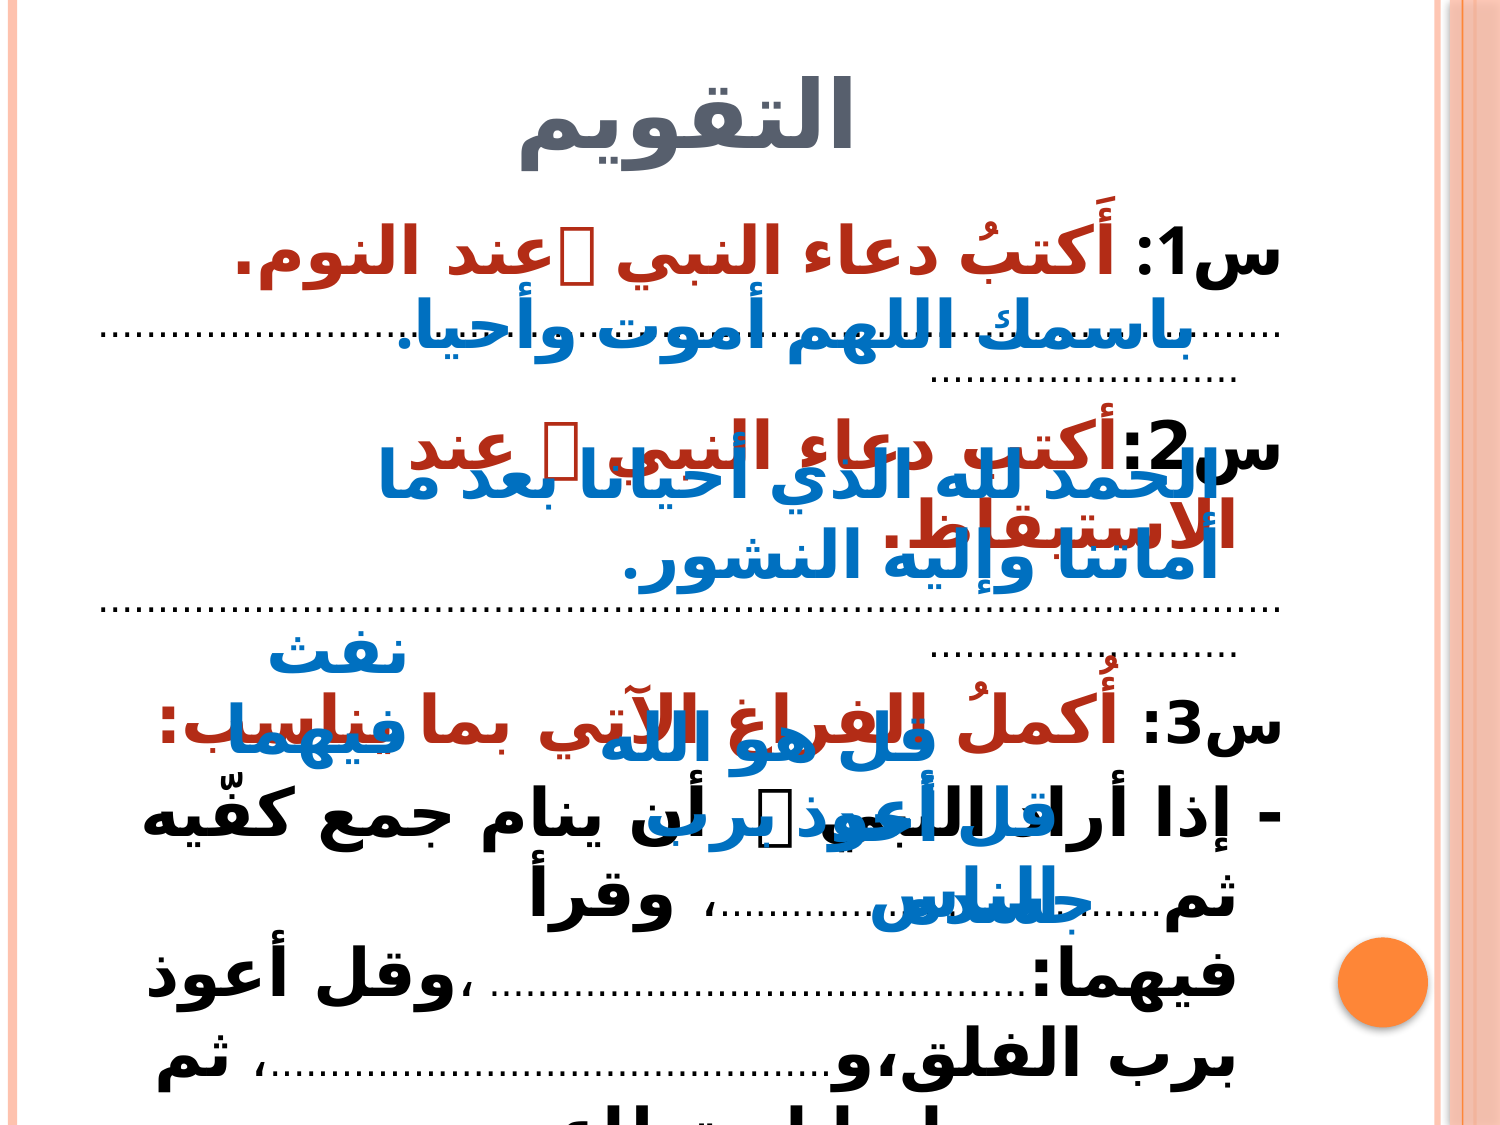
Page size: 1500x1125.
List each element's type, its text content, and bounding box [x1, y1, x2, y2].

list س1: أَكتبُ دعاء النبي عند النوم. ............................................................................................................................. س2:أكتب دعاء النبي  عند الاستيقاظ. ............................................................................................................................. س3: أُكملُ الفراغ الآتي بما يناسب: - إذا أراد النبي  أن ينام جمع كفّيه ثم.....................................، وقرأ فيهما:............................................. ،وقل أعوذ برب الفلق،و...............................................، ثم مسح بهما ما استطاع من............................................. [75, 200, 1300, 1062]
text_box الحمد لله الذي أحيانا بعد ما أماتنا وإليه النشور. [187, 424, 1238, 600]
text_box جسده [712, 849, 1113, 945]
text_box قل هو الله أحد [562, 687, 956, 762]
title التقويم [75, 45, 1300, 175]
text_box قل أعوذ برب الناس [512, 762, 1075, 938]
text_box باسمك اللهم أموت وأحيا. [249, 274, 1213, 370]
text_box نفث فيهما [112, 599, 425, 775]
